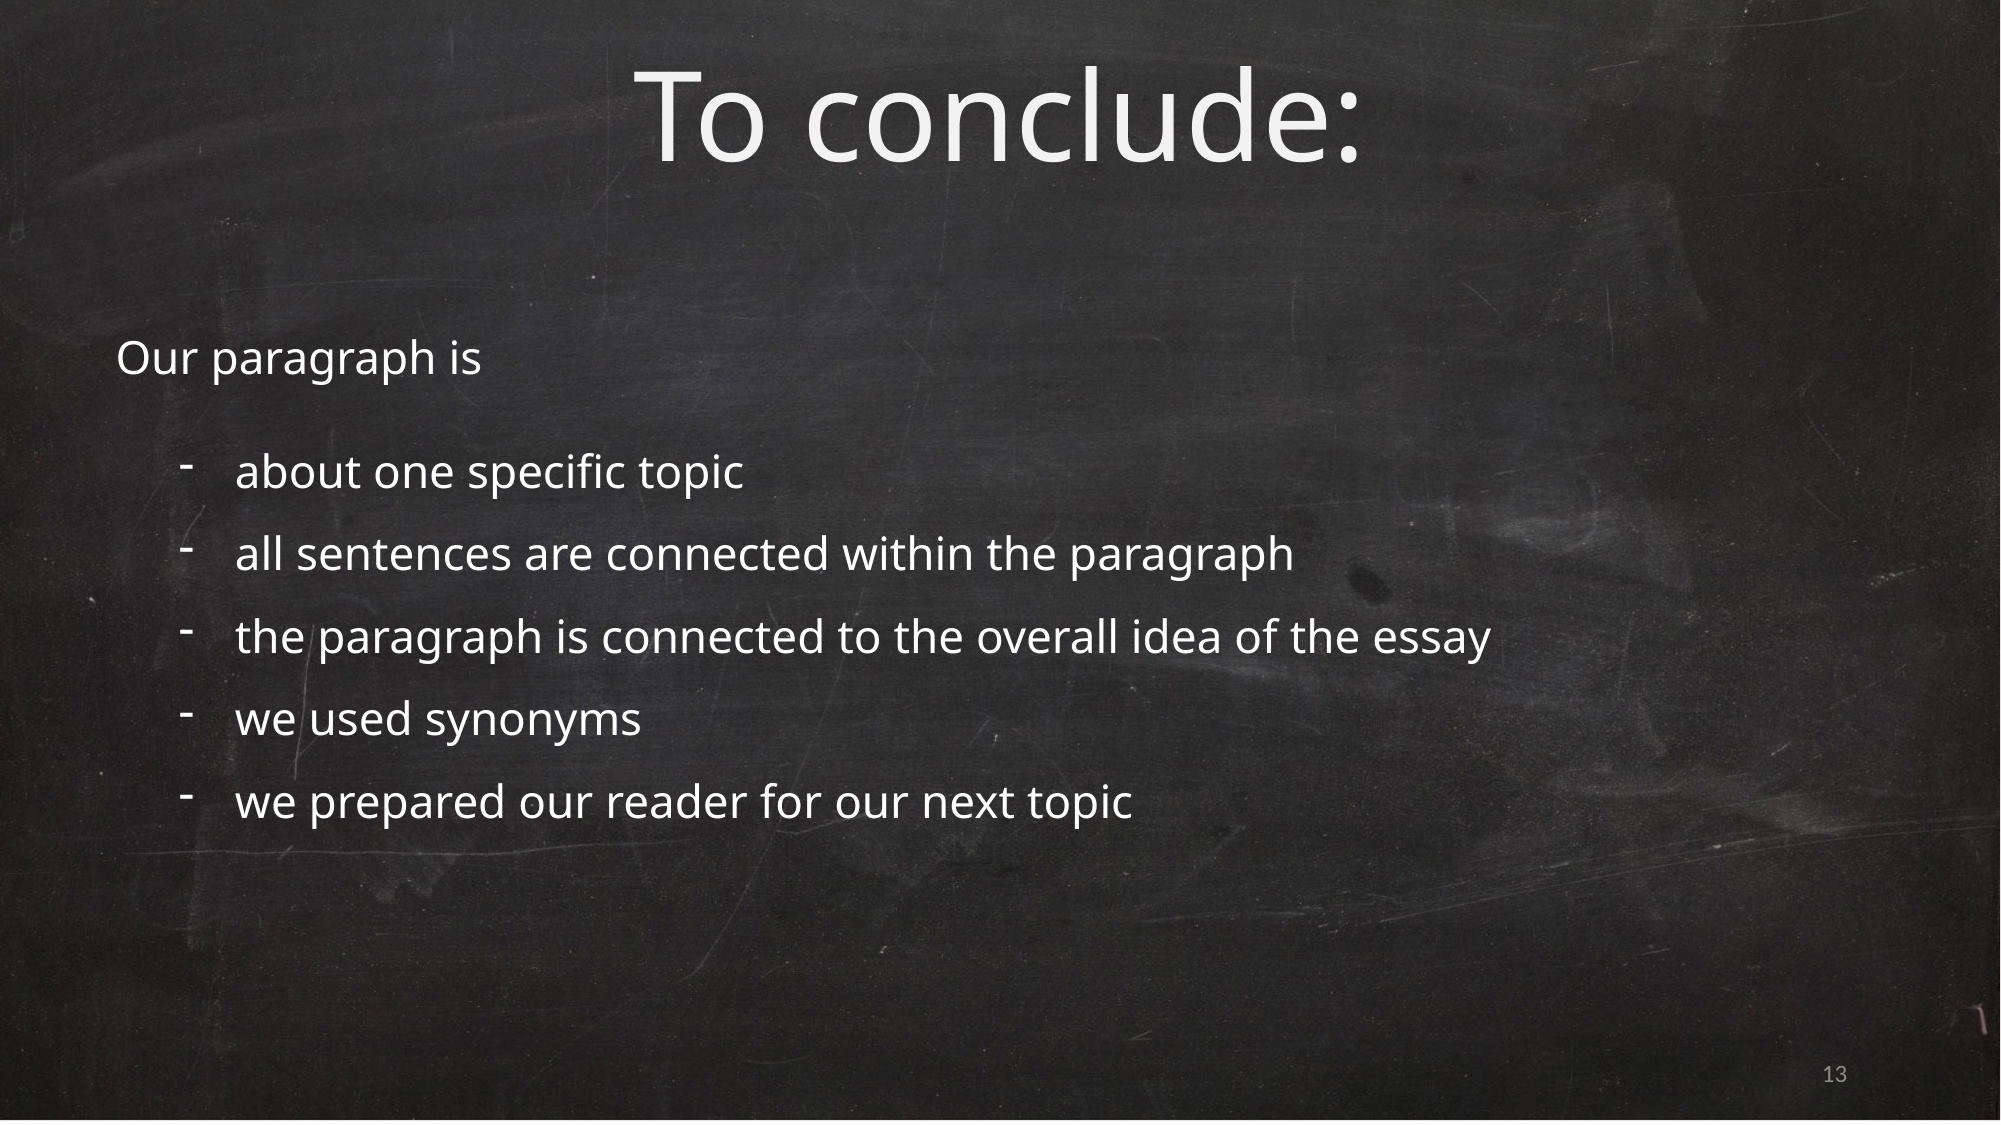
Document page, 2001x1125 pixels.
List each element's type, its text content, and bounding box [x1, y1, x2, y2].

text_box Our paragraph is [100, 321, 718, 391]
title To conclude: [0, 28, 2000, 197]
text_box about one specific topic all sentences are connected within the paragraph the paragraph is connected to the overall idea of the essay we used synonyms we prepared our reader for our next topic [163, 407, 1921, 917]
picture [0, 0, 2001, 1125]
slide_number 13 [1412, 1042, 1863, 1103]
